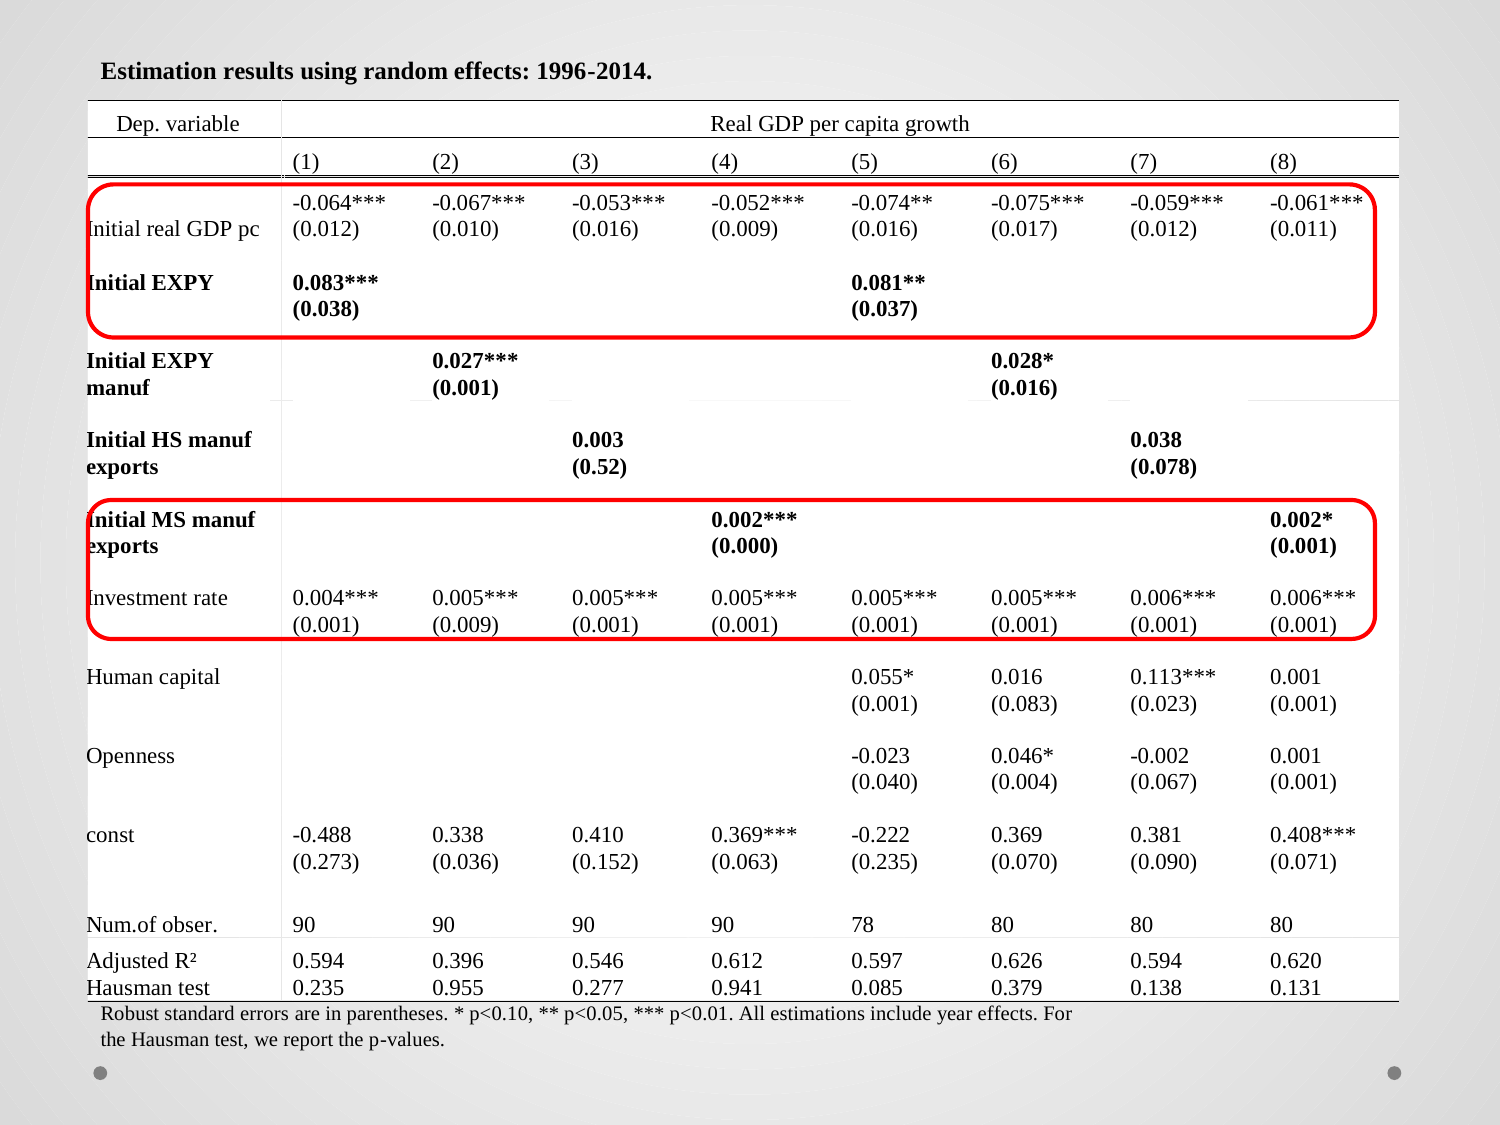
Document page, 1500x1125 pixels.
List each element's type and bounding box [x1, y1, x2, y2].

picture [87, 56, 1413, 1069]
